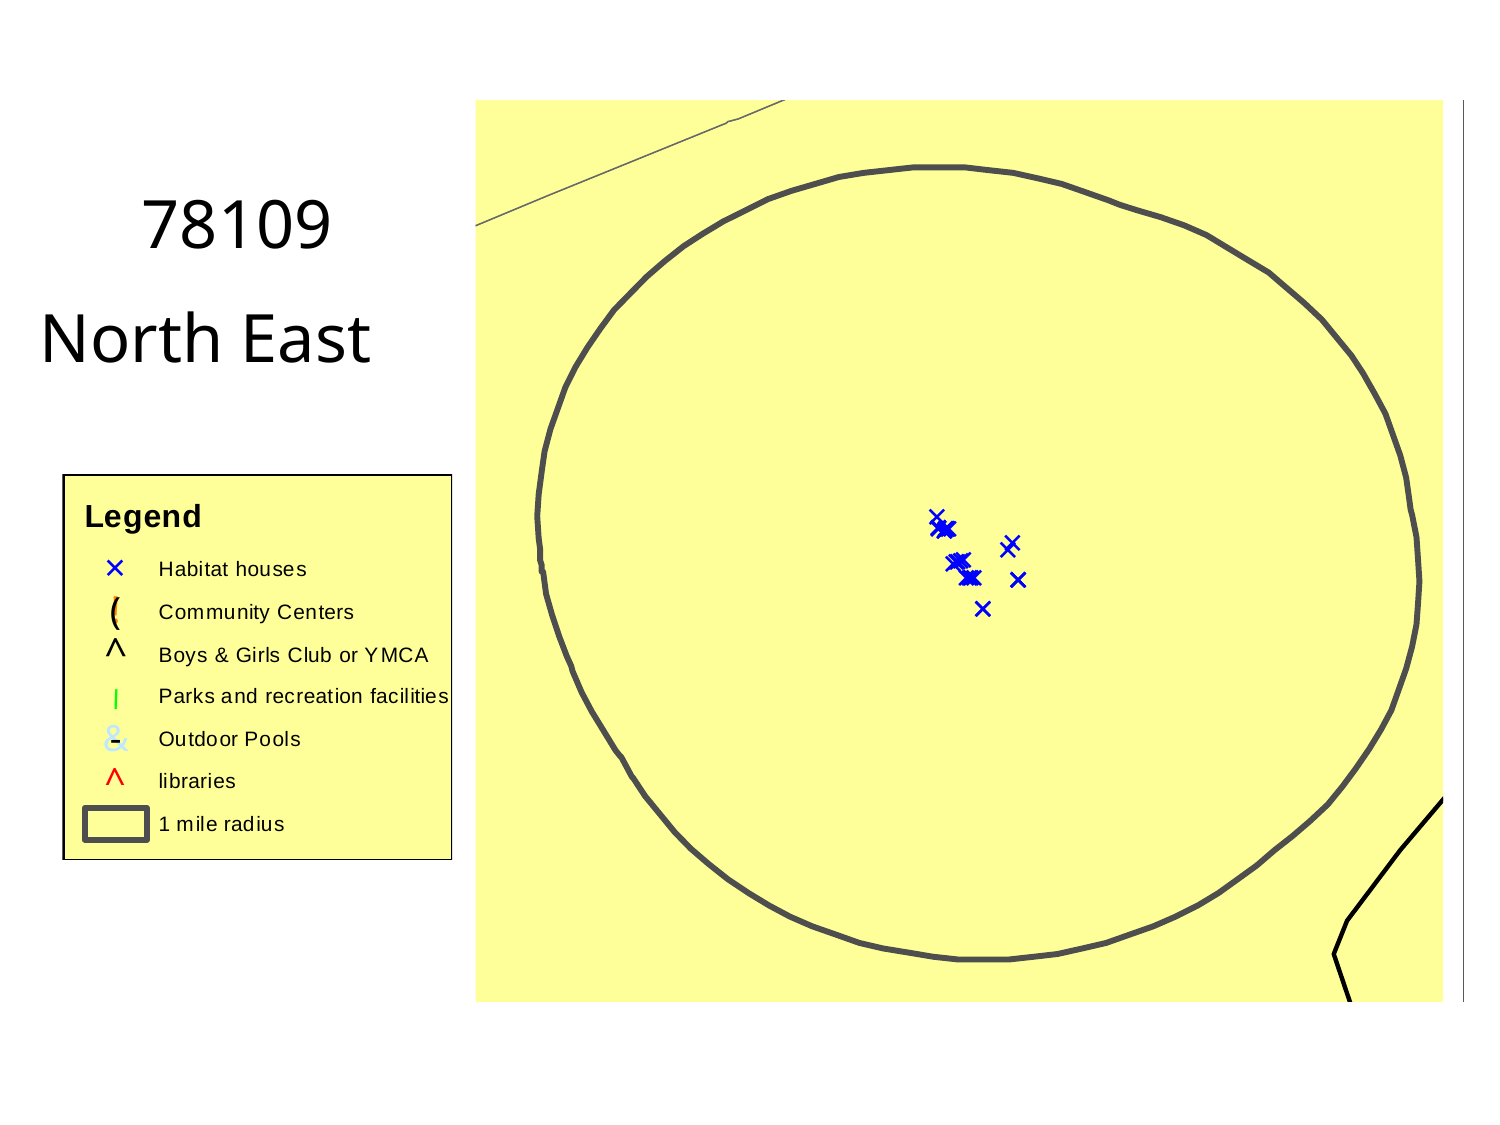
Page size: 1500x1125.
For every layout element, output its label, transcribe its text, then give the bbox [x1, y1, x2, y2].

picture [62, 474, 453, 860]
text_box 78109 North East [24, 174, 450, 383]
picture [475, 100, 1465, 1002]
